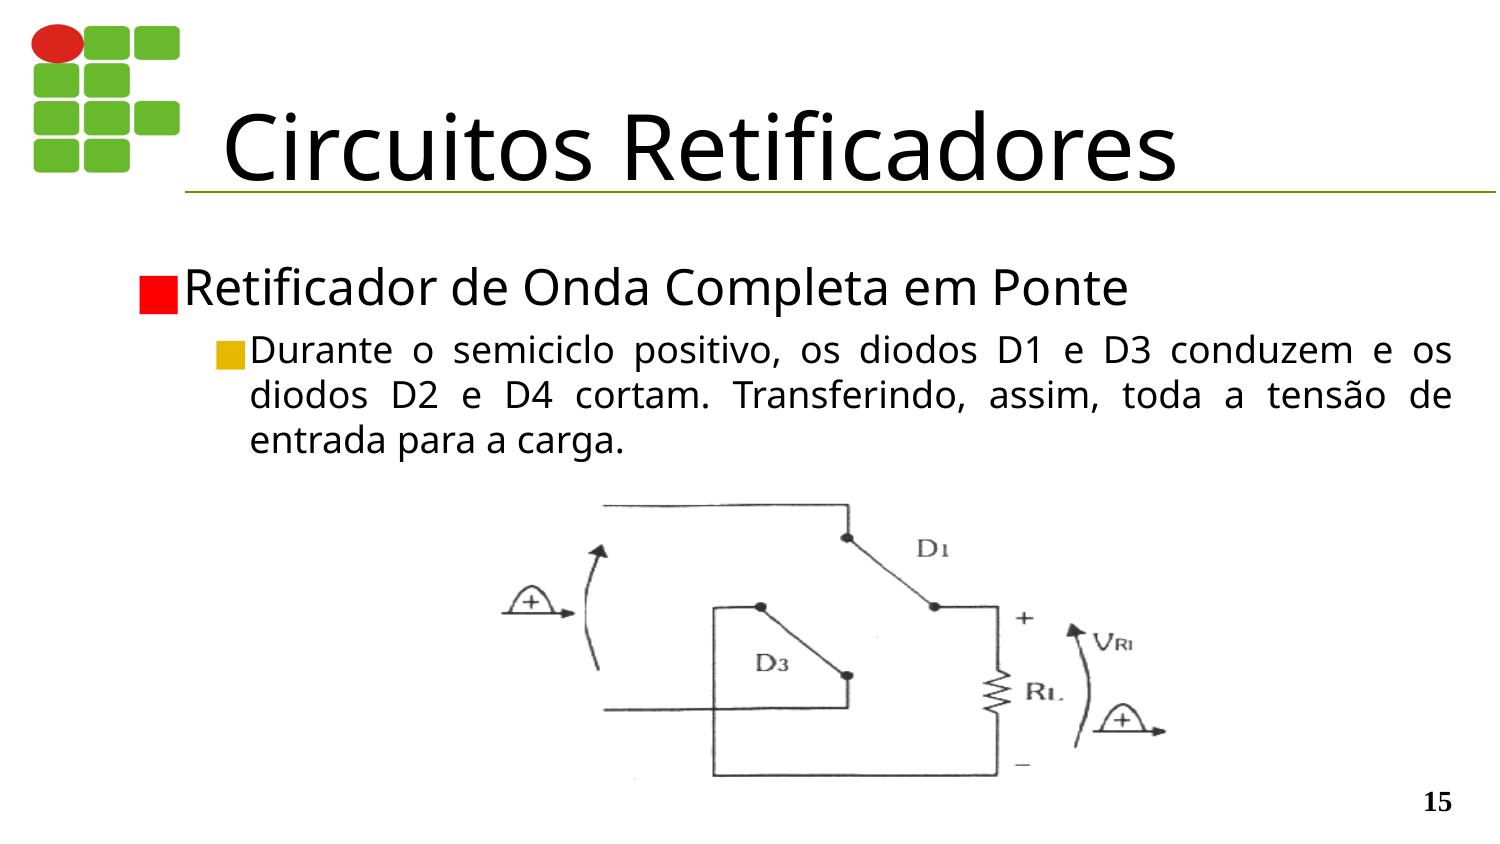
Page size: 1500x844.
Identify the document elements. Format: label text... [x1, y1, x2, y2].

title Circuitos Retificadores [206, 26, 1468, 207]
picture [464, 483, 1179, 794]
text_box ‹#› [1155, 768, 1468, 825]
list Retificador de Onda Completa em Ponte Durante o semiciclo positivo, os diodos D1 e D3 conduzem e os diodos D2 e D4 cortam. Transferindo, assim, toda a tensão de entrada para a carga. [46, 248, 1469, 497]
picture [29, 23, 182, 174]
